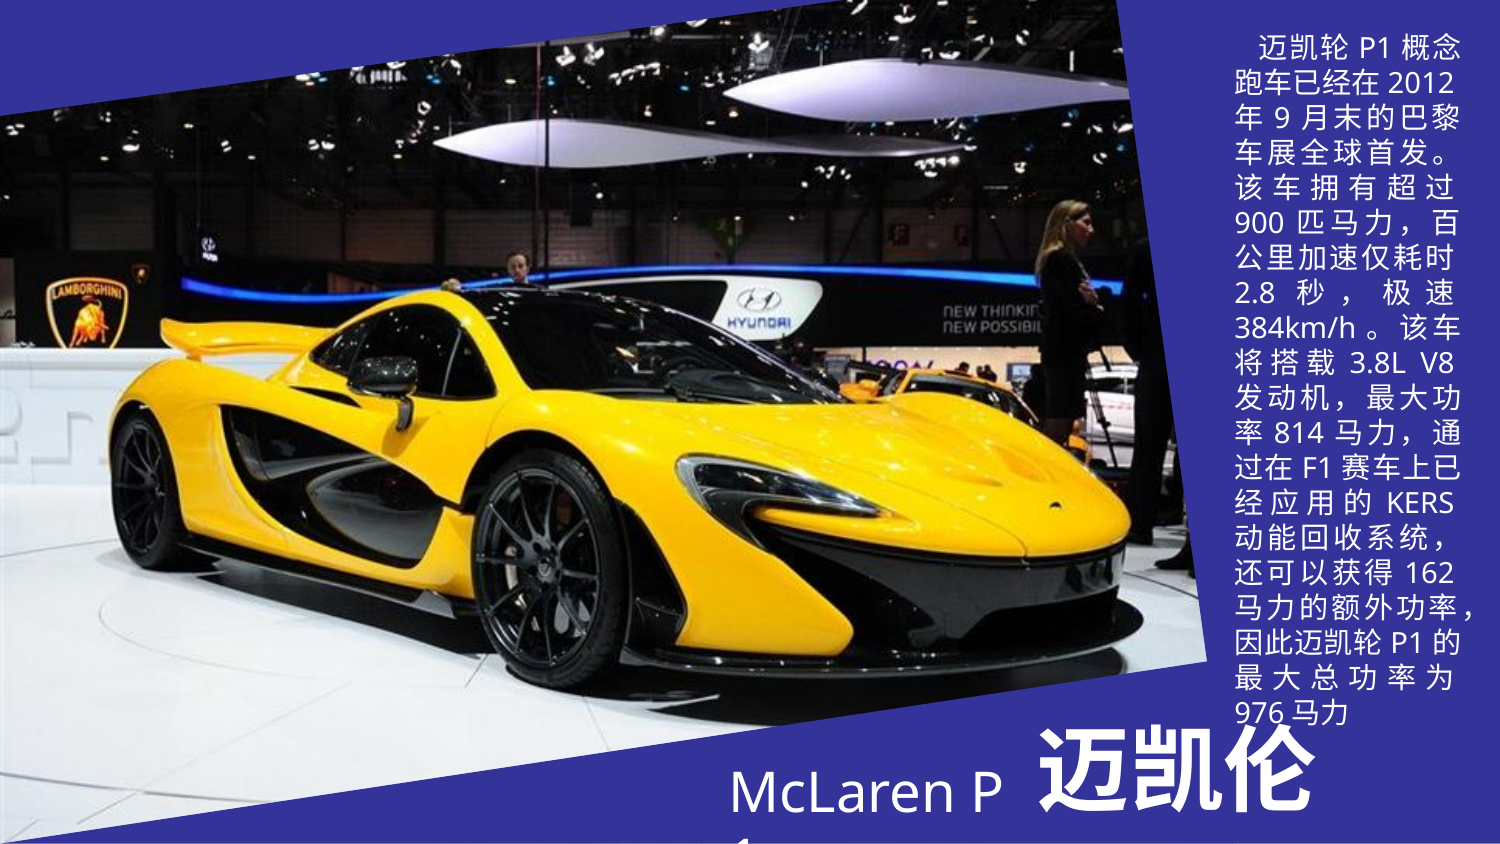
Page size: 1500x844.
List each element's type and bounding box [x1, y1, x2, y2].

text_box [0, 0, 1500, 844]
